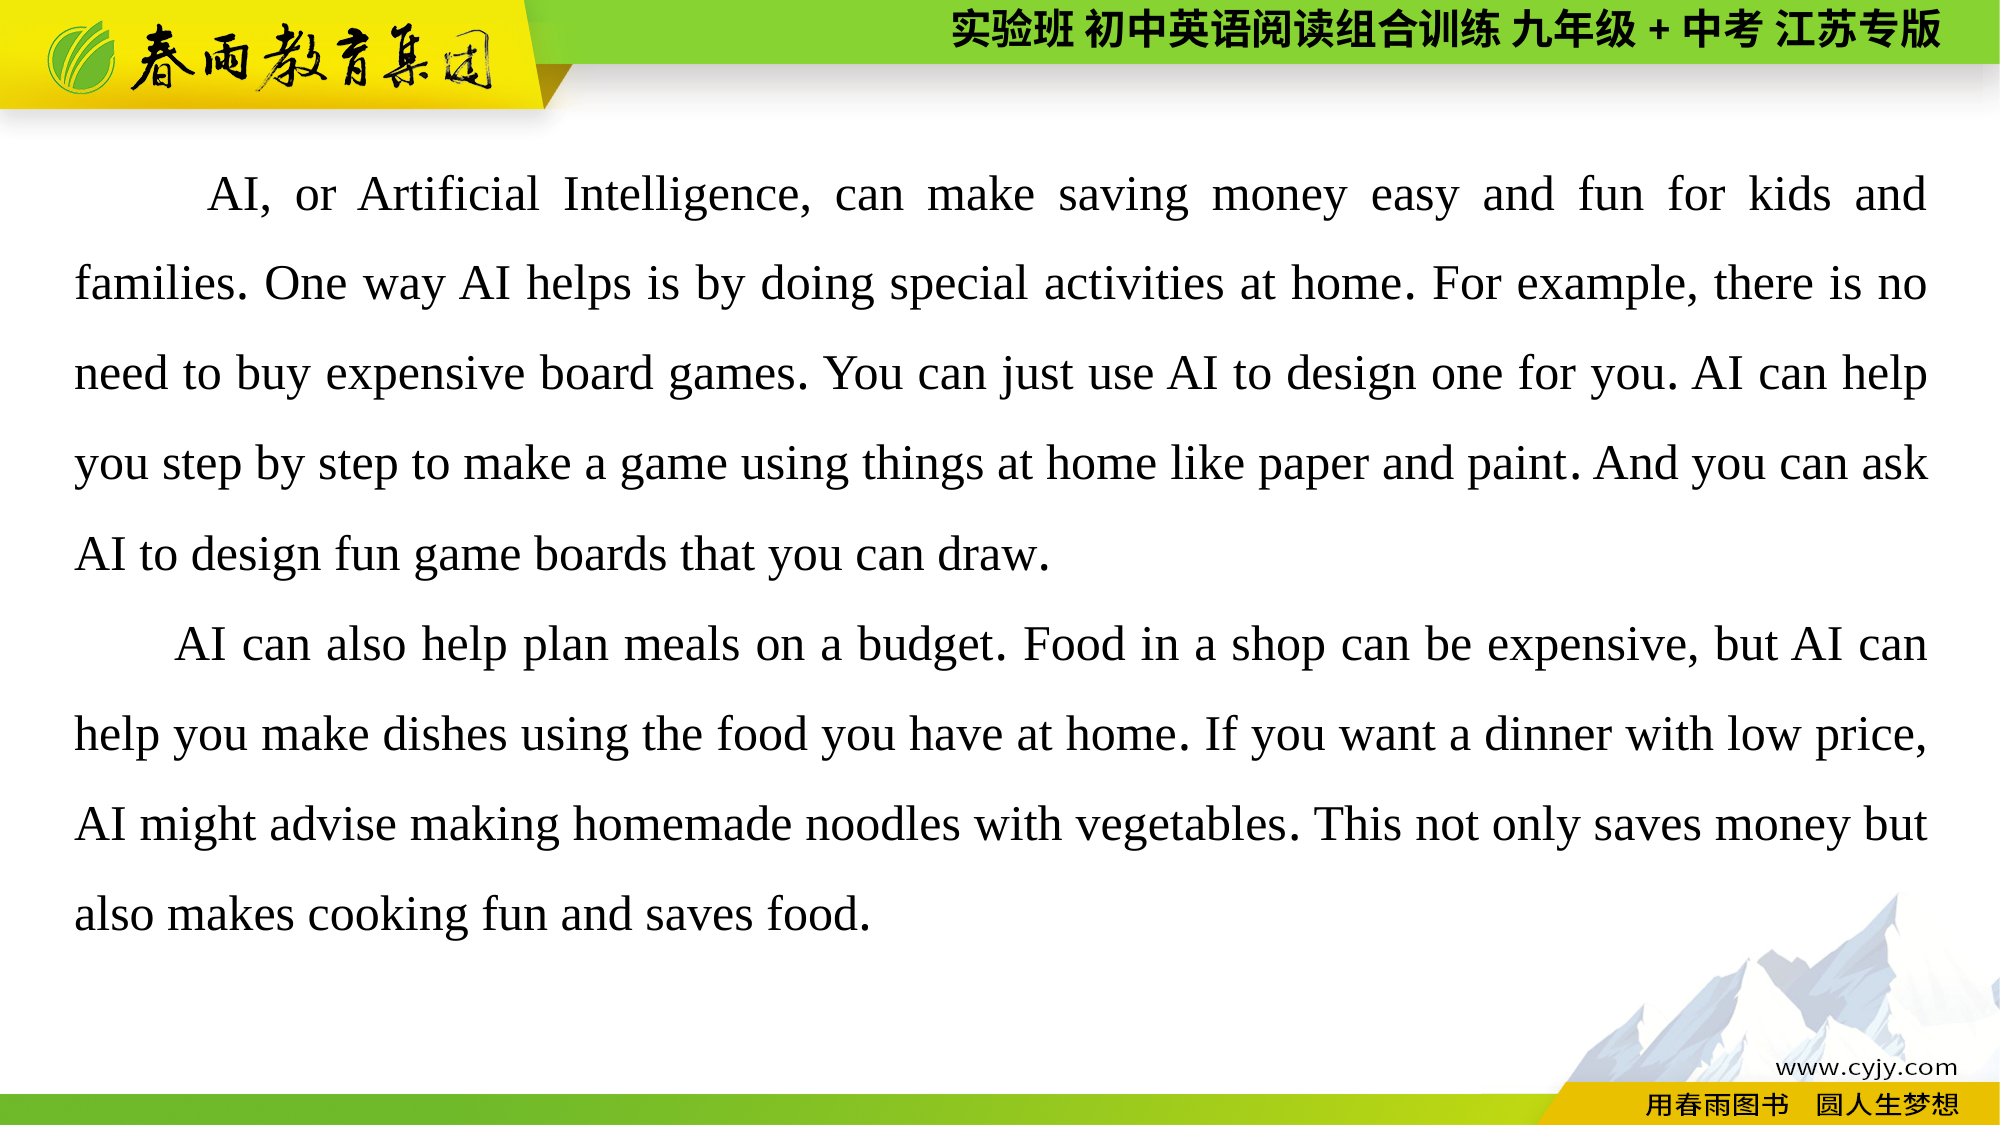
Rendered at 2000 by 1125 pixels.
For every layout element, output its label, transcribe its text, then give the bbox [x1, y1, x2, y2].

picture [0, 0, 2000, 1125]
list AI, or Artificial Intelligence, can make saving money easy and fun for kids and families. One way AI helps is by doing special activities at home. For example, there is no need to buy expensive board games. You can just use AI to design one for you. AI can help you step by step to make a game using things at home like paper and paint. And you can ask AI to design fun game boards that you can draw. AI can also help plan meals on a budget. Food in a shop can be expensive, but AI can help you make dishes using the food you have at home. If you want a dinner with low price, AI might advise making homemade noodles with vegetables. This not only saves money but also makes cooking fun and saves food. [59, 122, 1944, 944]
